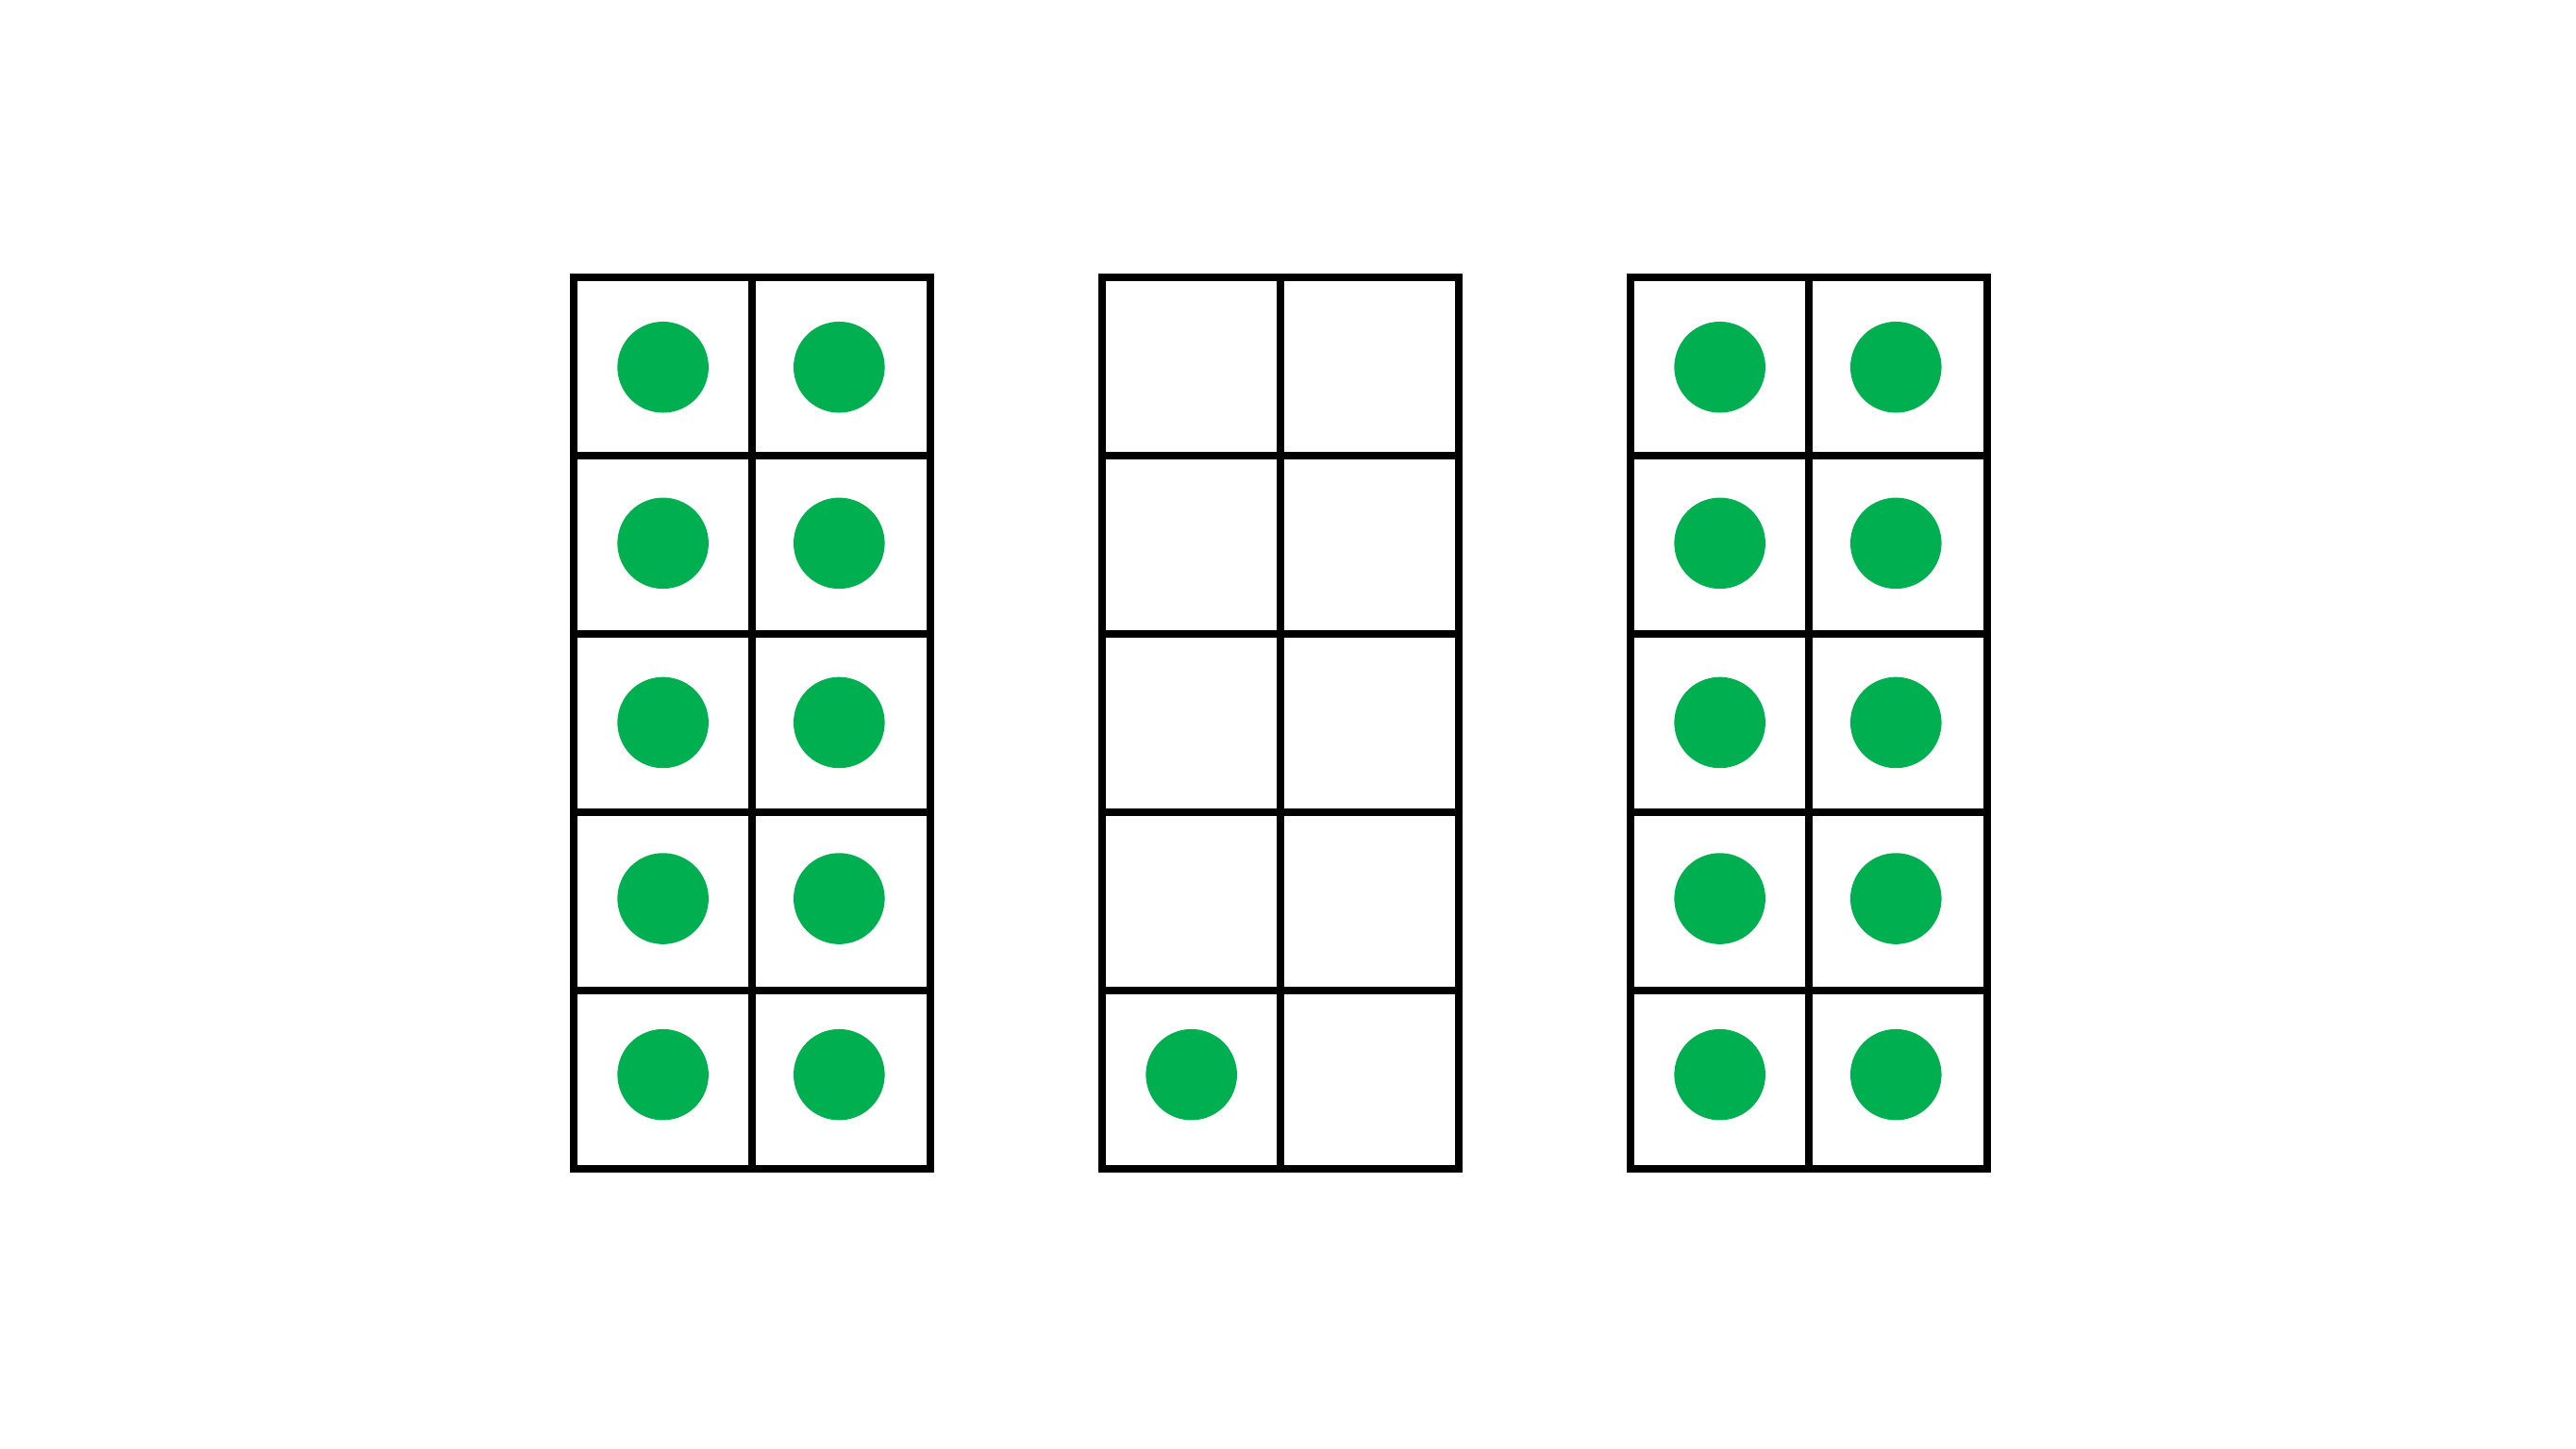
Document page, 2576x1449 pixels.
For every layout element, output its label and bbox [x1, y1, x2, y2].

table_cell [1106, 994, 1277, 1165]
text_box [1851, 322, 1941, 412]
text_box [618, 677, 708, 768]
table_header [1284, 281, 1455, 452]
table_cell [577, 638, 748, 808]
text_box [618, 854, 708, 943]
table_cell [756, 638, 927, 808]
text_box [1851, 498, 1941, 589]
table_cell [1106, 638, 1277, 808]
table_cell [1813, 638, 1983, 808]
table_header [1634, 281, 1805, 452]
text_box [1675, 677, 1765, 768]
text_box [1851, 677, 1941, 768]
text_box [618, 498, 708, 589]
table_cell [1813, 994, 1983, 1165]
table_cell [1284, 816, 1455, 987]
text_box [795, 498, 884, 589]
table_header [1813, 281, 1983, 452]
text_box [1851, 1029, 1941, 1120]
table_cell [1813, 816, 1983, 987]
table_header [577, 281, 748, 452]
text_box [1851, 854, 1941, 943]
text_box [1675, 854, 1765, 943]
text_box [795, 322, 884, 412]
table_cell [577, 816, 748, 987]
table_cell [1284, 638, 1455, 808]
table_cell [1634, 994, 1805, 1165]
table_cell [1106, 816, 1277, 987]
table_cell [756, 994, 927, 1165]
table_header [1106, 281, 1277, 452]
table_cell [1634, 816, 1805, 987]
text_box [1675, 1029, 1765, 1120]
text_box [618, 322, 708, 412]
text_box [795, 677, 884, 768]
text_box [795, 1029, 884, 1120]
table_cell [577, 994, 748, 1165]
text_box [1675, 322, 1765, 412]
table_cell [756, 816, 927, 987]
table_cell [1284, 994, 1455, 1165]
table_cell [1634, 638, 1805, 808]
text_box [618, 1029, 708, 1120]
table_cell [1813, 459, 1983, 630]
text_box [1146, 1029, 1236, 1120]
text_box [795, 854, 884, 943]
table_cell [756, 459, 927, 630]
table_header [756, 281, 927, 452]
table_cell [1106, 459, 1277, 630]
table_cell [1284, 459, 1455, 630]
table_cell [577, 459, 748, 630]
text_box [1675, 498, 1765, 589]
table_cell [1634, 459, 1805, 630]
